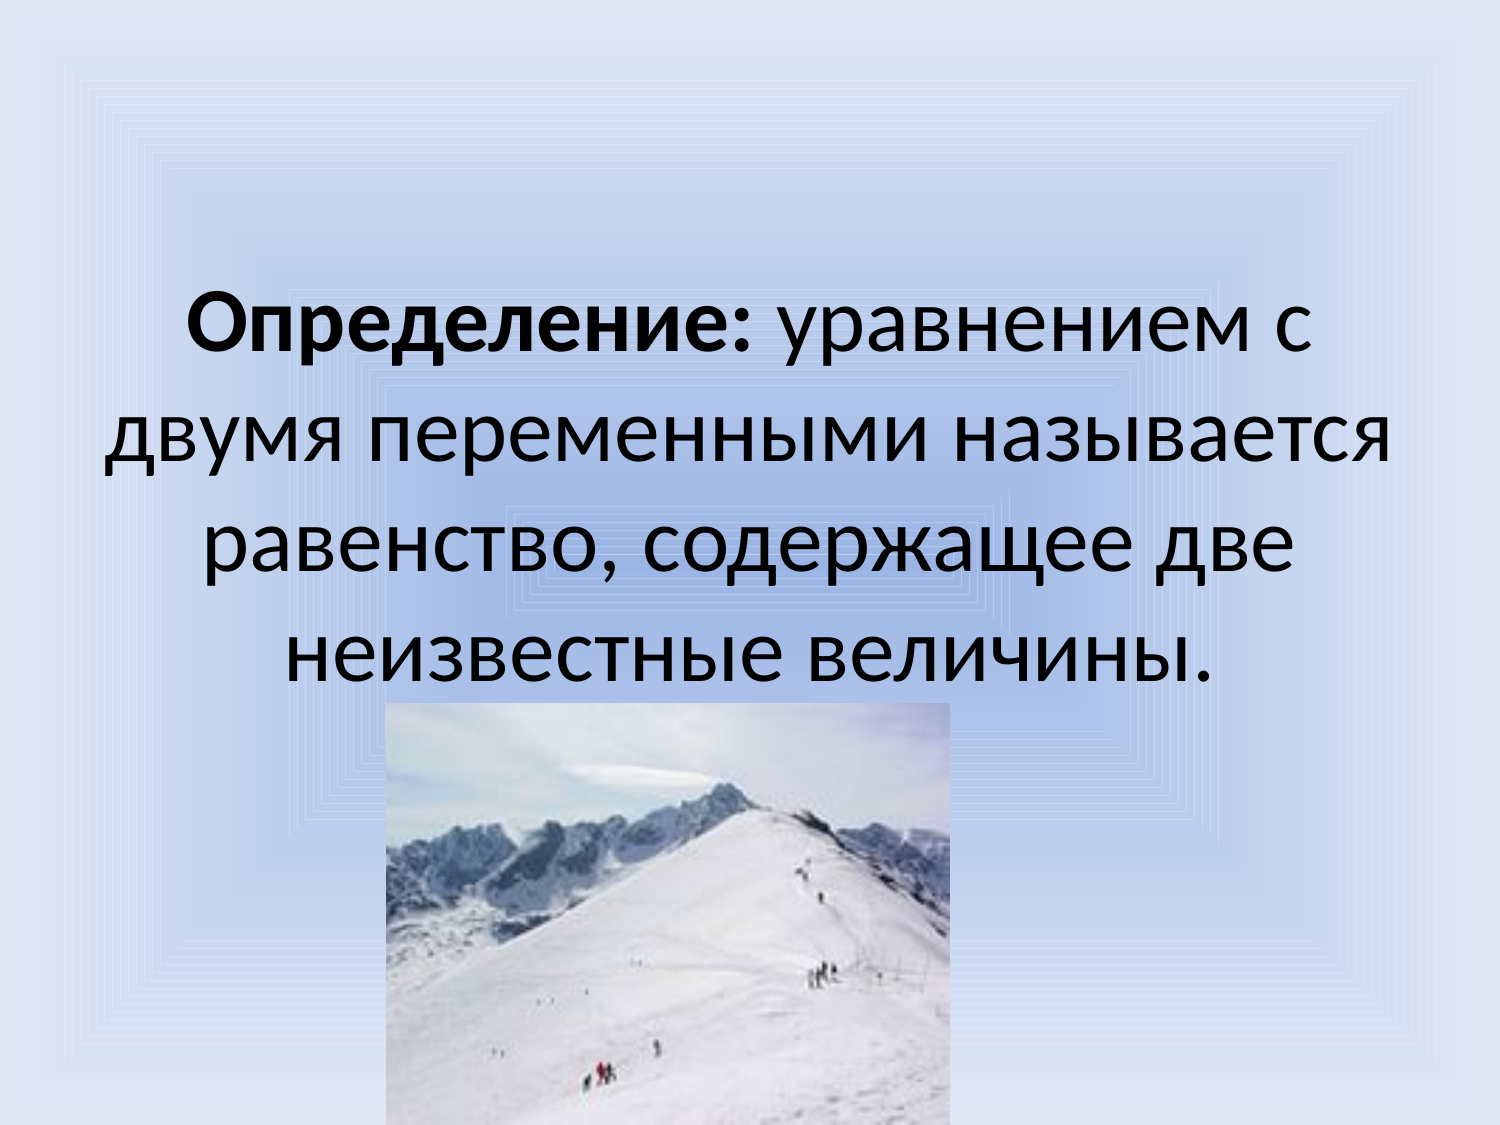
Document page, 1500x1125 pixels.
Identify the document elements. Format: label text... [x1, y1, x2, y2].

title Определение: уравнением с двумя переменными называется равенство, содержащее две неизвестные величины. [75, 45, 1425, 914]
picture [386, 702, 950, 1125]
